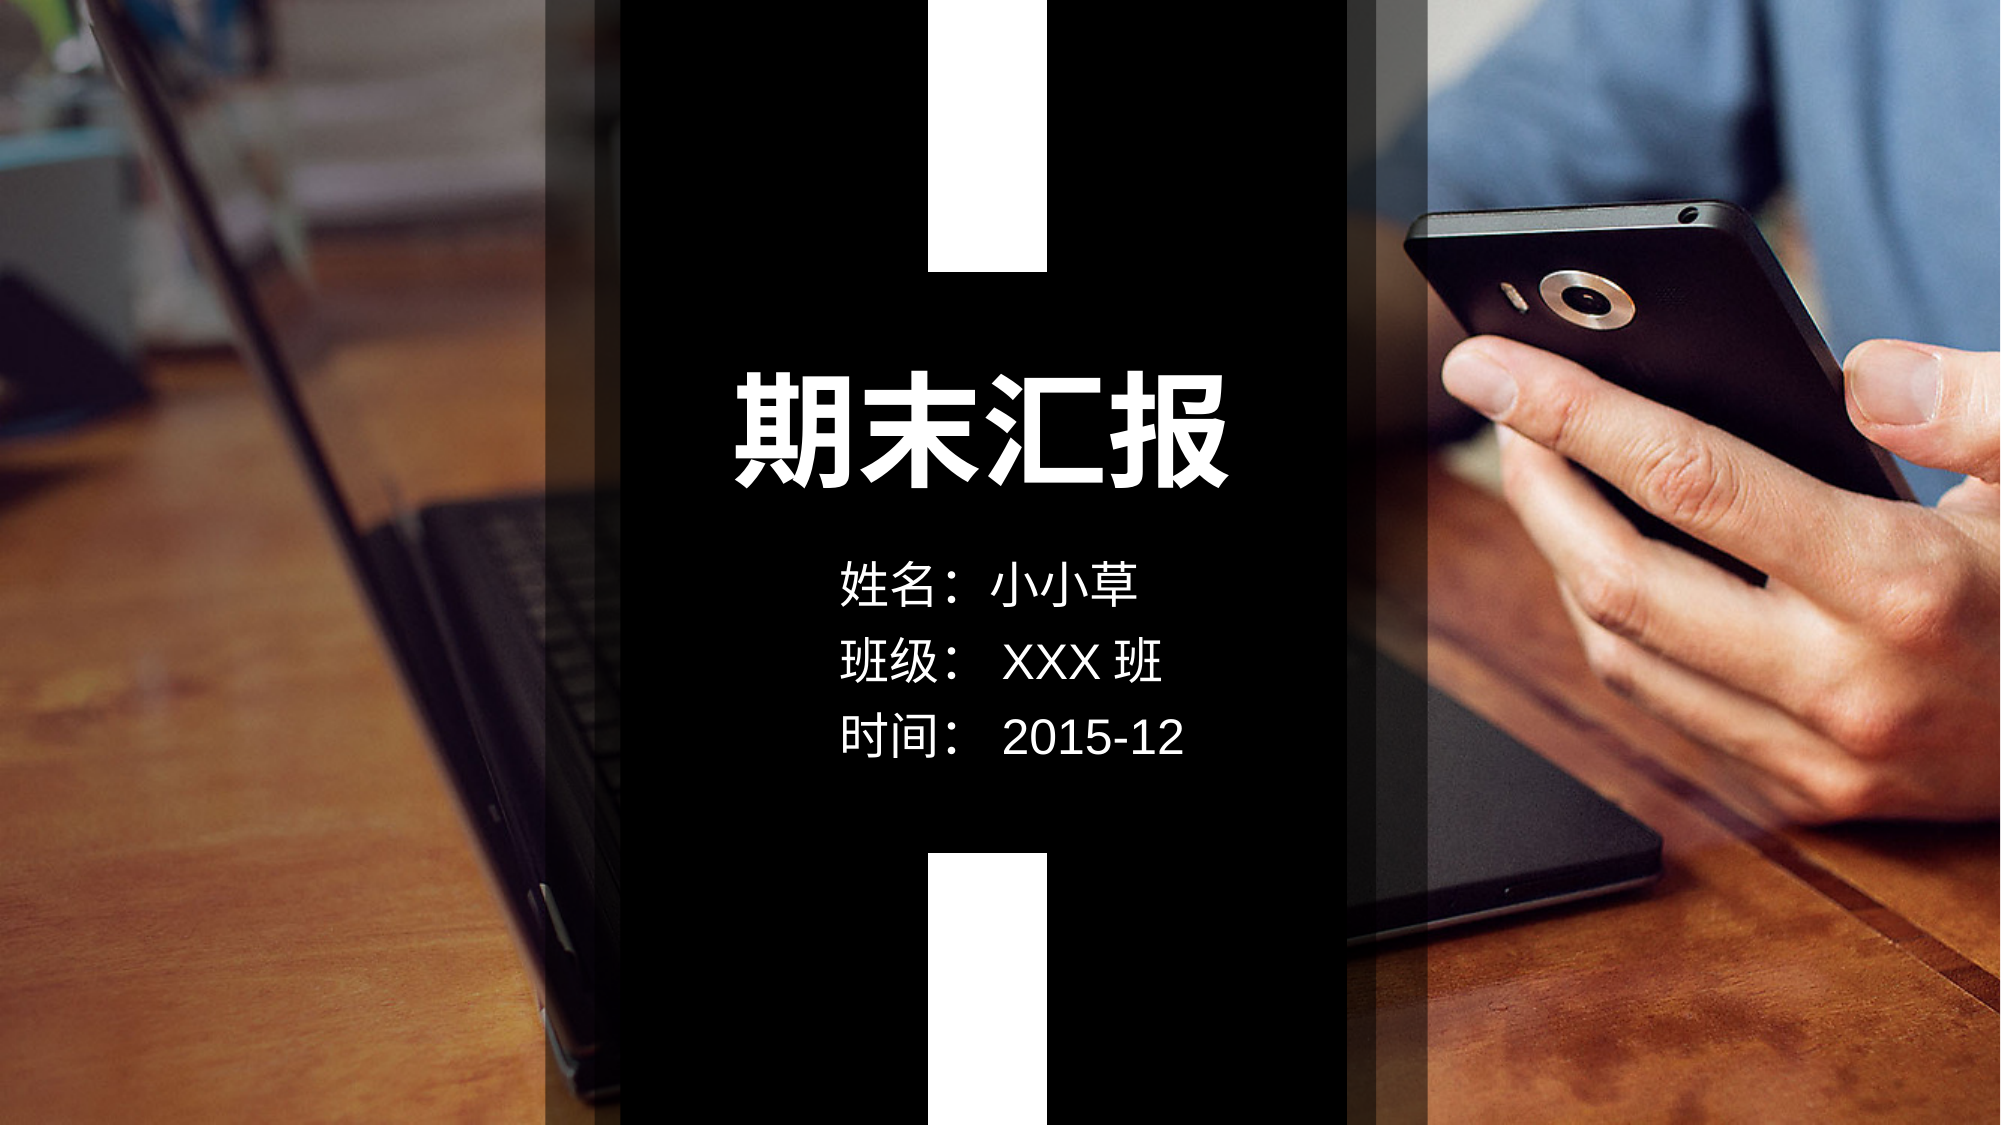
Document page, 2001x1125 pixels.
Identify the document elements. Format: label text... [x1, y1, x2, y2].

picture [0, 0, 620, 1125]
text_box 姓名：小小草 [824, 545, 1176, 621]
text_box [927, 852, 1048, 1125]
text_box [927, 0, 1048, 273]
picture [1347, 0, 2001, 1125]
text_box 班级：XXX班 [824, 621, 1221, 697]
text_box 时间：2015-12 [824, 696, 1208, 772]
text_box 期末汇报 [717, 345, 1302, 510]
